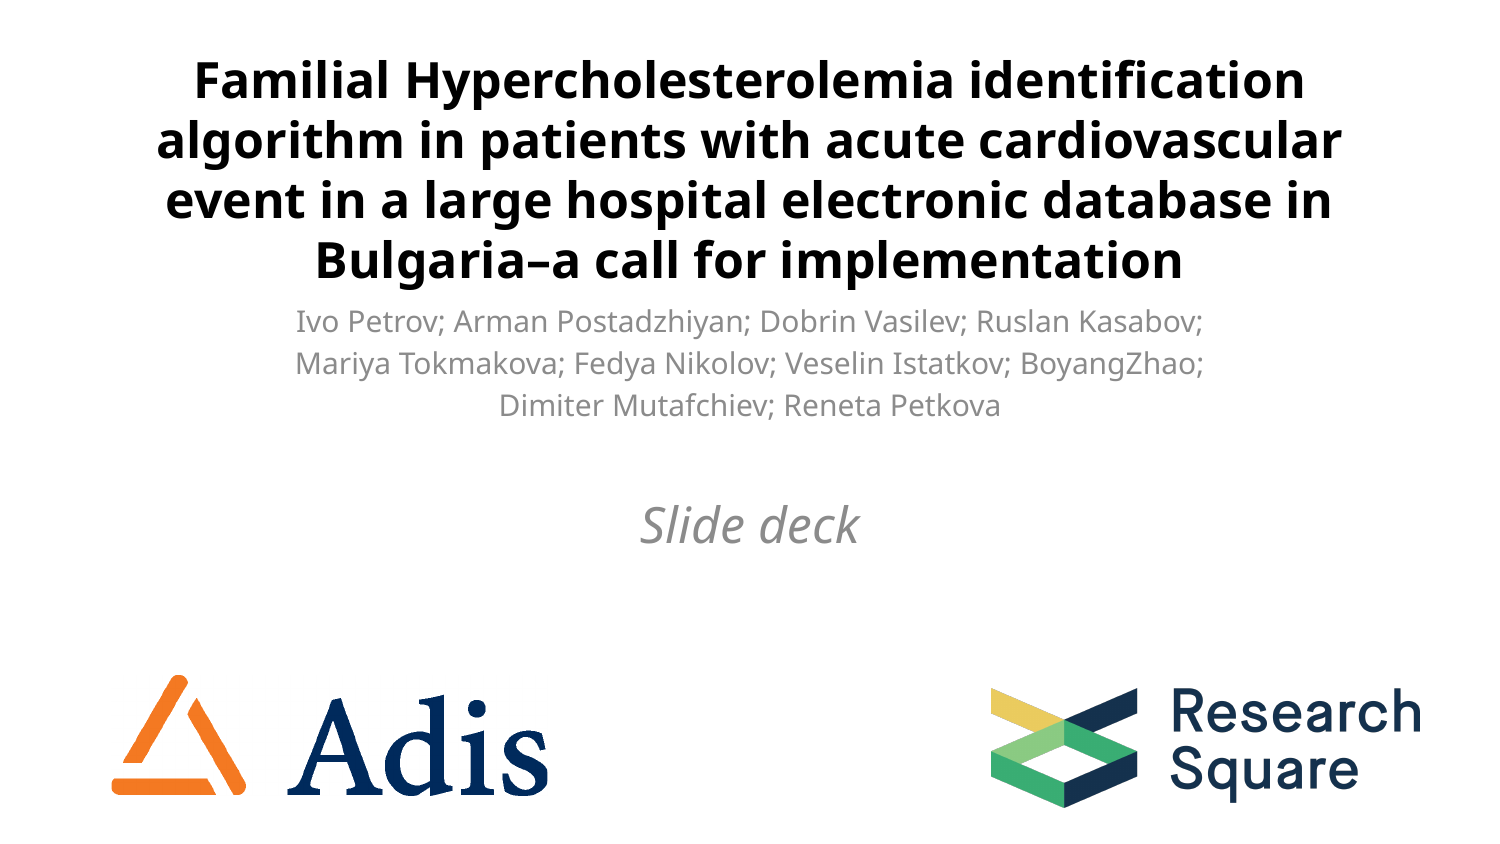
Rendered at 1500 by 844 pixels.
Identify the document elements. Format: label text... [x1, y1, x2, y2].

title Familial Hypercholesterolemia identification algorithm in patients with acute cardiovascular event in a large hospital electronic database in Bulgaria–a call for implementation [80, 77, 1420, 259]
picture [990, 688, 1421, 808]
subtitle Slide deck [225, 485, 1275, 583]
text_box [111, 675, 548, 797]
text_box Ivo Petrov; Arman Postadzhiyan; Dobrin Vasilev; Ruslan Kasabov; Mariya Tokmakova; Fedya Nikolov; Veselin Istatkov; BoyangZhao; Dimiter Mutafchiev; Reneta Petkova [224, 295, 1275, 432]
